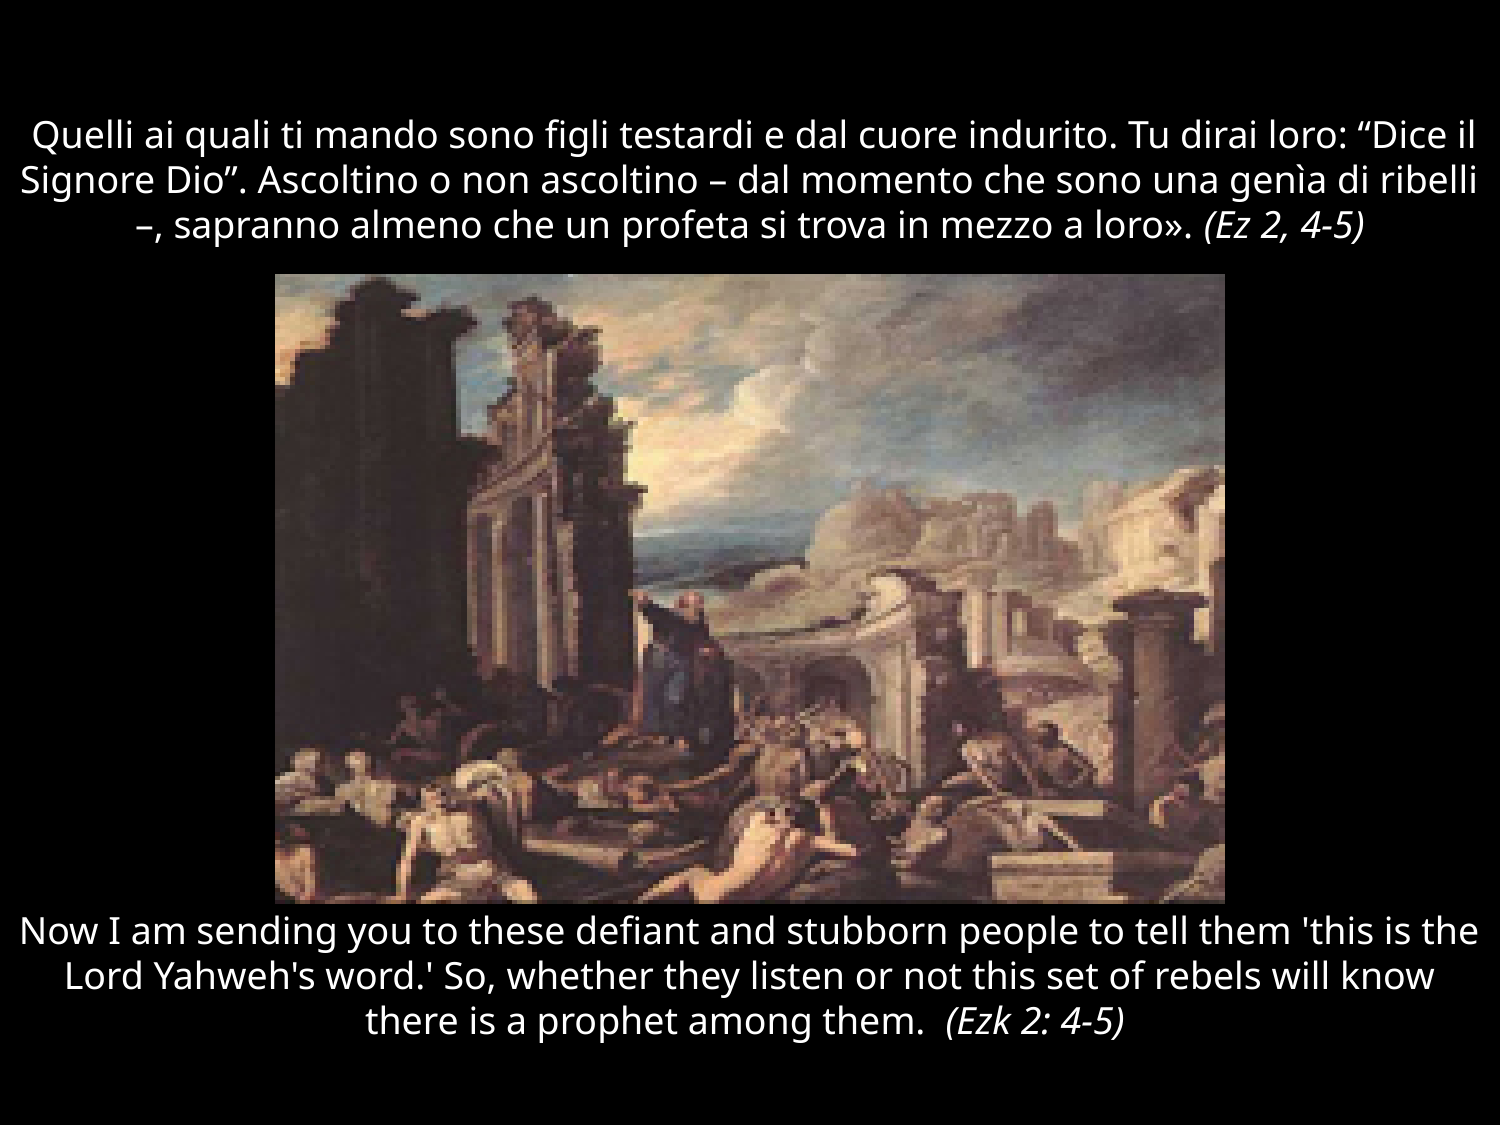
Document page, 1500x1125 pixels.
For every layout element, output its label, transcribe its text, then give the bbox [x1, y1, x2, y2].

title Quelli ai quali ti mando sono figli testardi e dal cuore indurito. Tu dirai loro: “Dice il Signore Dio”. Ascoltino o non ascoltino – dal momento che sono una genìa di ribelli –, sapranno almeno che un profeta si trova in mezzo a loro». (Ez 2, 4-5) [0, 62, 1500, 250]
picture [274, 274, 1226, 904]
text_box Now I am sending you to these defiant and stubborn people to tell them 'this is the Lord Yahweh's word.' So, whether they listen or not this set of rebels will know there is a prophet among them. (Ezk 2: 4-5) [0, 899, 1500, 1050]
